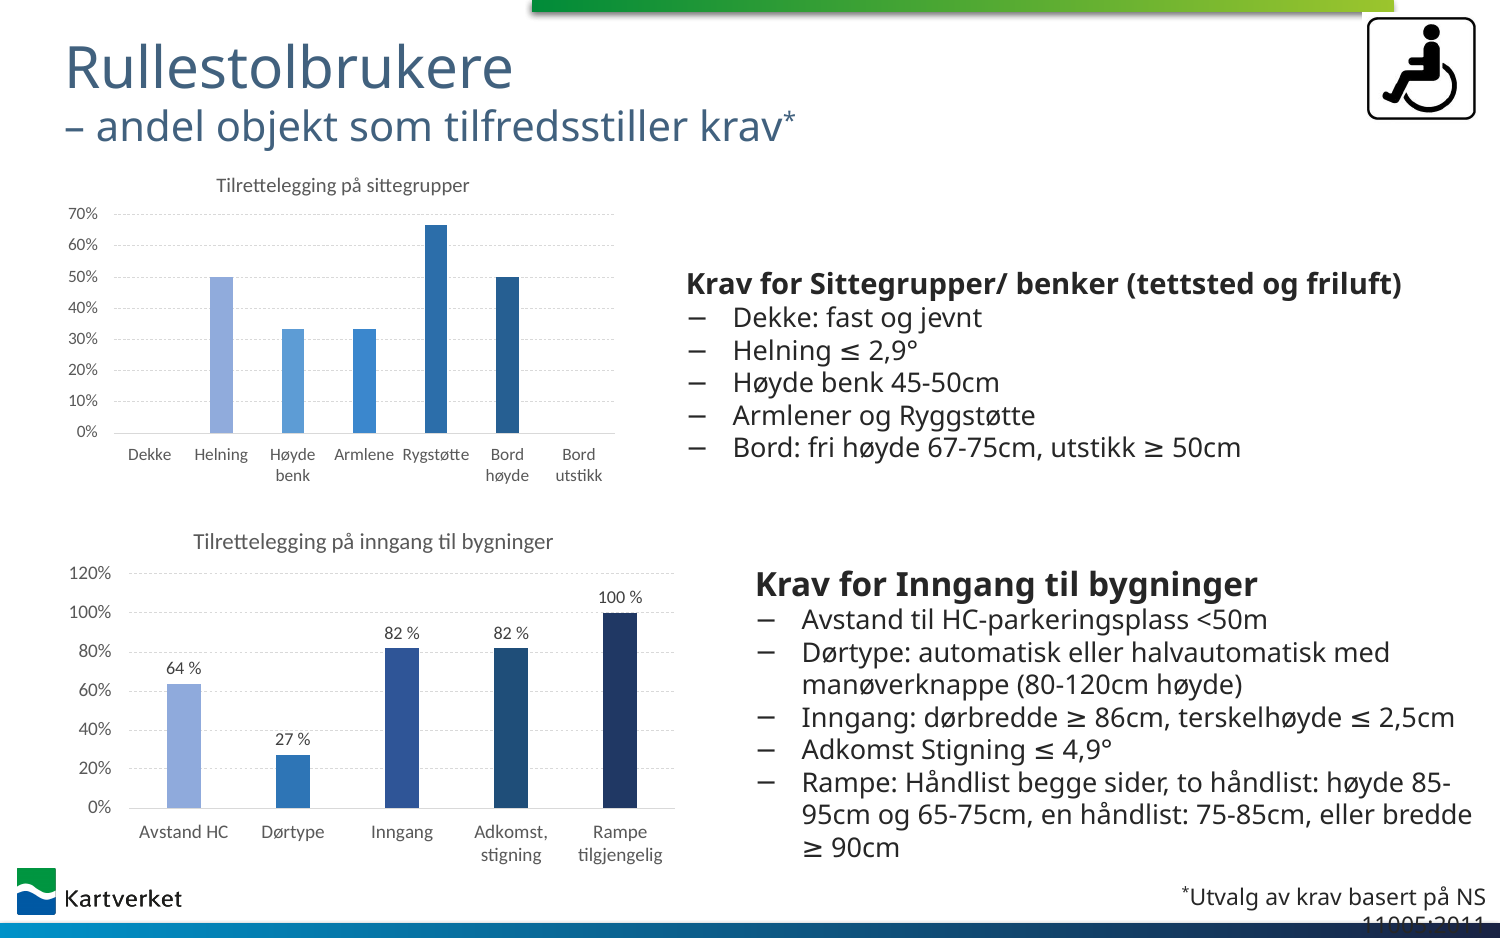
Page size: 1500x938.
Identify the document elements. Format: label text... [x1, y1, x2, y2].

text_box Krav for Inngang til bygninger Avstand til HC-parkeringsplass <50m Dørtype: automatisk eller halvautomatisk med manøverknappe (80-120cm høyde) Inngang: dørbredde ≥ 86cm, terskelhøyde ≤ 2,5cm Adkomst Stigning ≤ 4,9° Rampe: Håndlist begge sider, to håndlist: høyde 85-95cm og 65-75cm, en håndlist: 75-85cm, eller bredde ≥ 90cm [740, 555, 1491, 870]
text_box Krav for Sittegrupper/ benker (tettsted og friluft) Dekke: fast og jevnt Helning ≤ 2,9° Høyde benk 45-50cm Armlener og Ryggstøtte Bord: fri høyde 67-75cm, utstikk ≥ 50cm [670, 258, 1418, 471]
text_box Rullestolbrukere – andel objekt som tilfredsstiller krav* [49, 25, 1431, 158]
picture [62, 166, 625, 492]
text_box *Utvalg av krav basert på NS 11005:2011 [1068, 873, 1500, 938]
picture [62, 520, 686, 874]
picture [1362, 12, 1481, 126]
